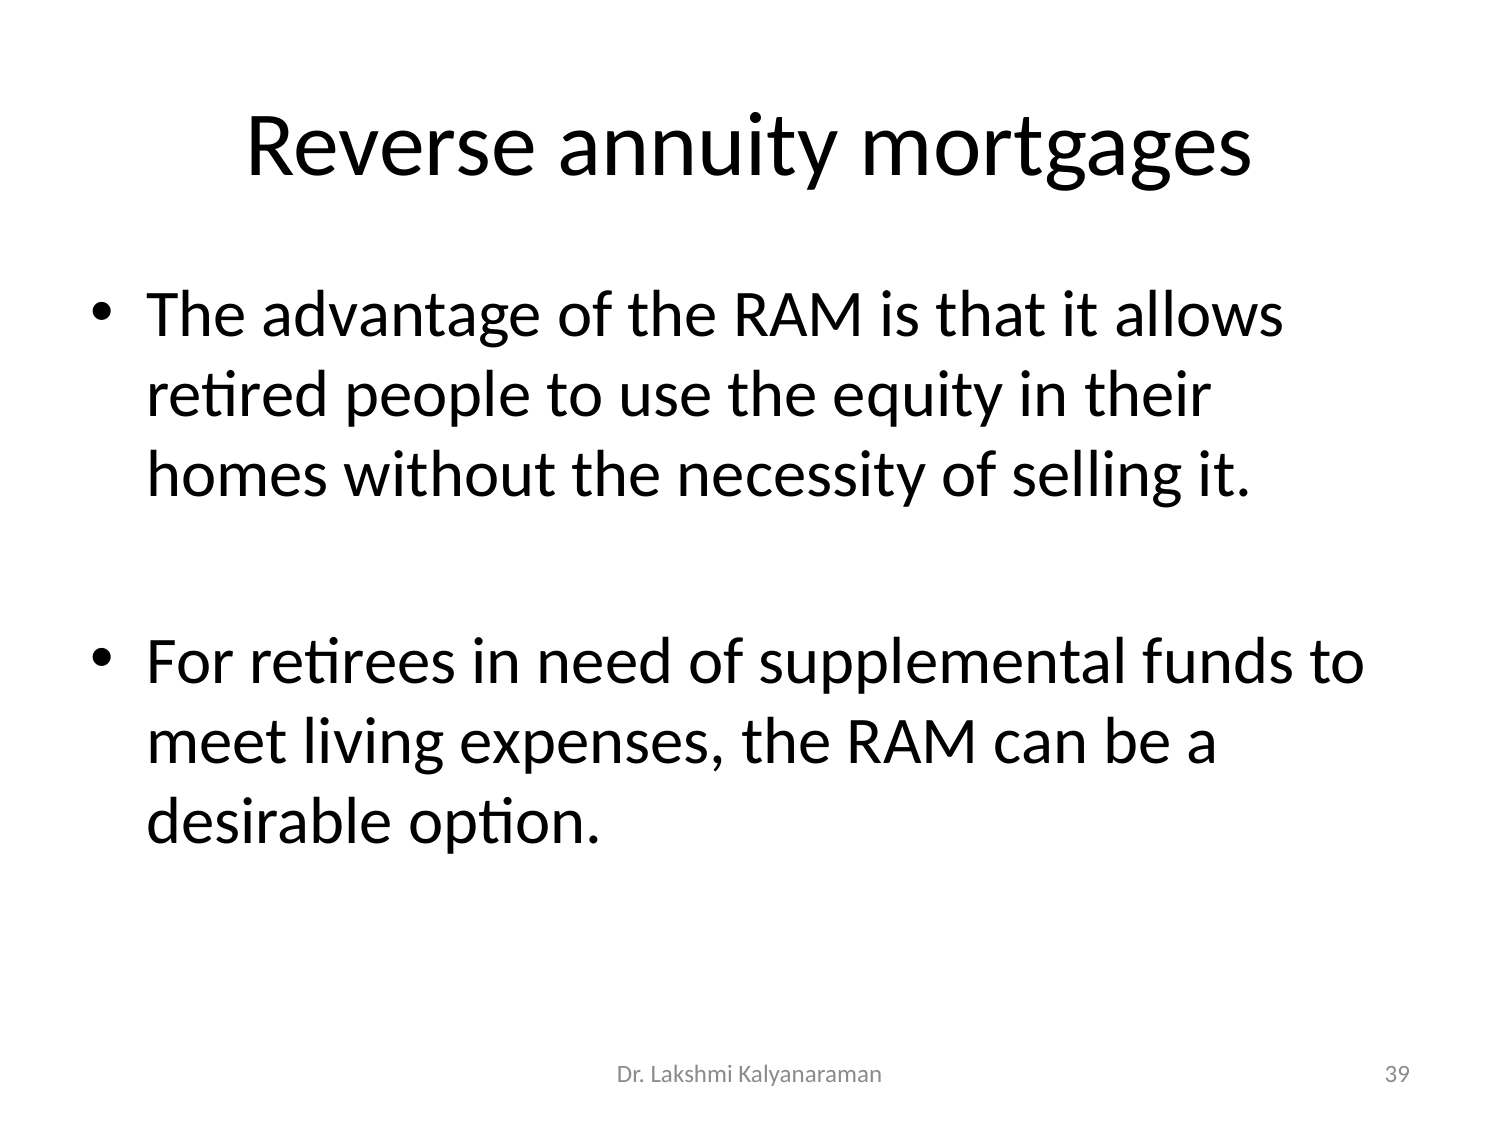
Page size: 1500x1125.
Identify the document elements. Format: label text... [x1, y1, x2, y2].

list The advantage of the RAM is that it allows retired people to use the equity in their homes without the necessity of selling it. For retirees in need of supplemental funds to meet living expenses, the RAM can be a desirable option. [75, 262, 1425, 1005]
slide_number 39 [1074, 1042, 1425, 1103]
title Reverse annuity mortgages [75, 45, 1425, 233]
footer Dr. Lakshmi Kalyanaraman [512, 1042, 988, 1103]
